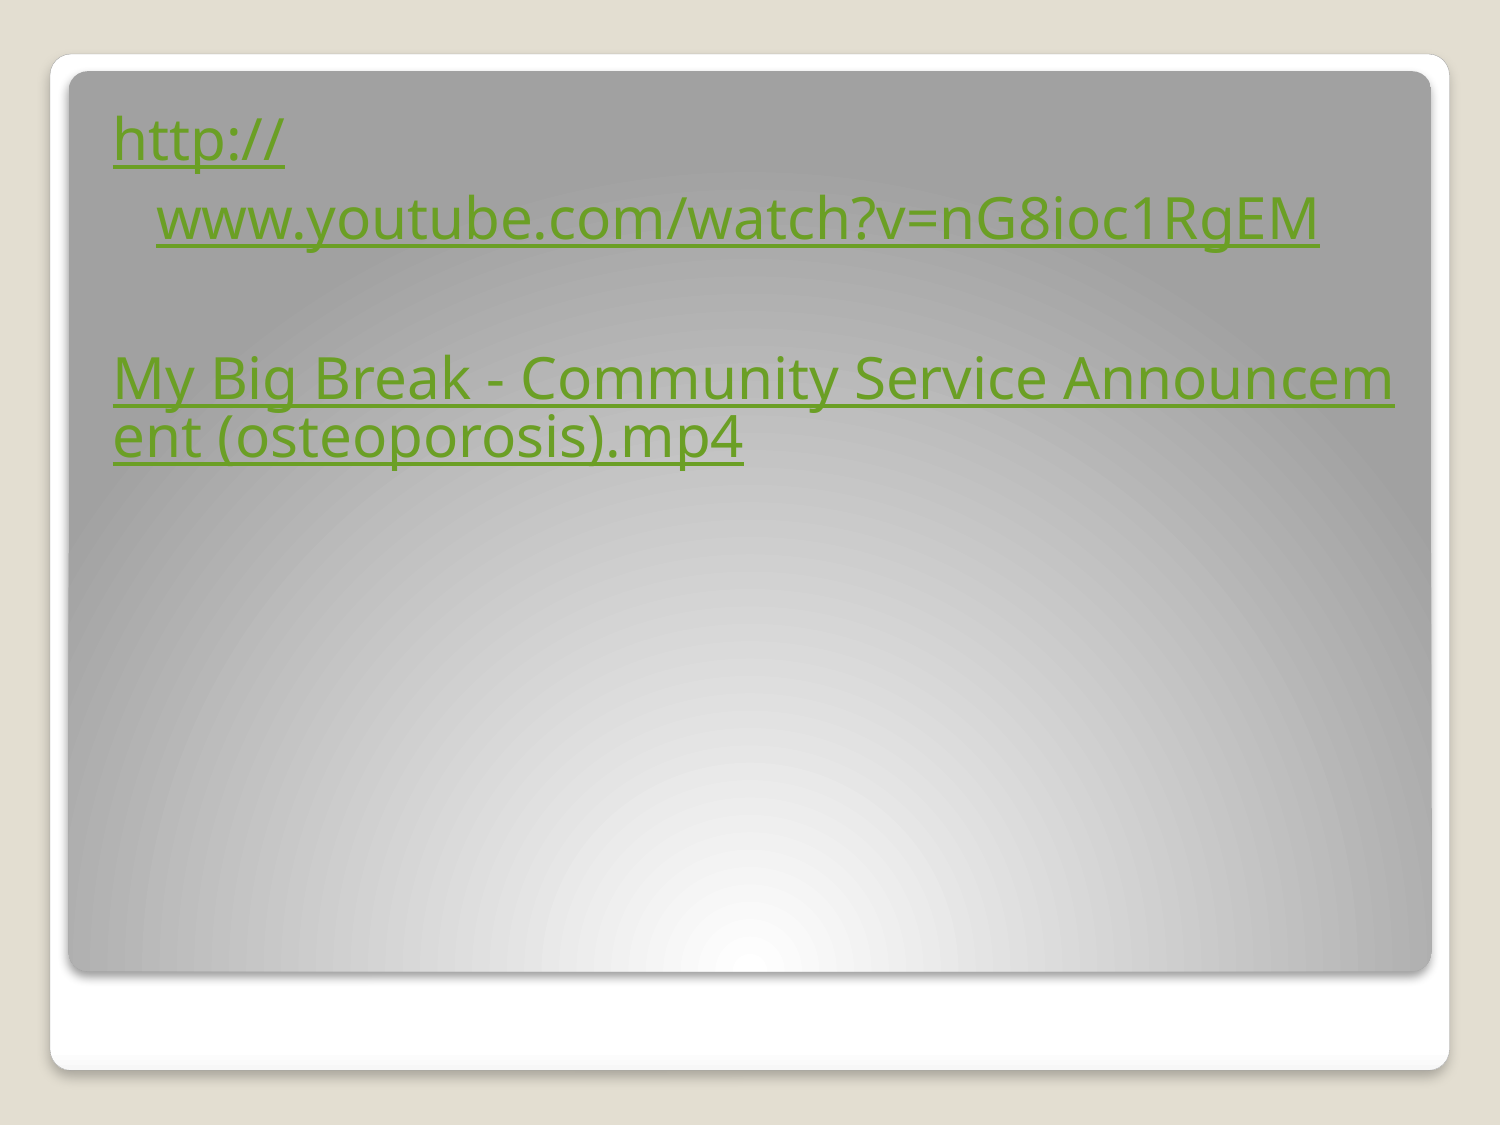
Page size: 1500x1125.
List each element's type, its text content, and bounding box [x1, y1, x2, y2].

list http://www.youtube.com/watch?v=nG8ioc1RgEM My Big Break - Community Service Announcement (osteoporosis).mp4 [82, 86, 1425, 774]
